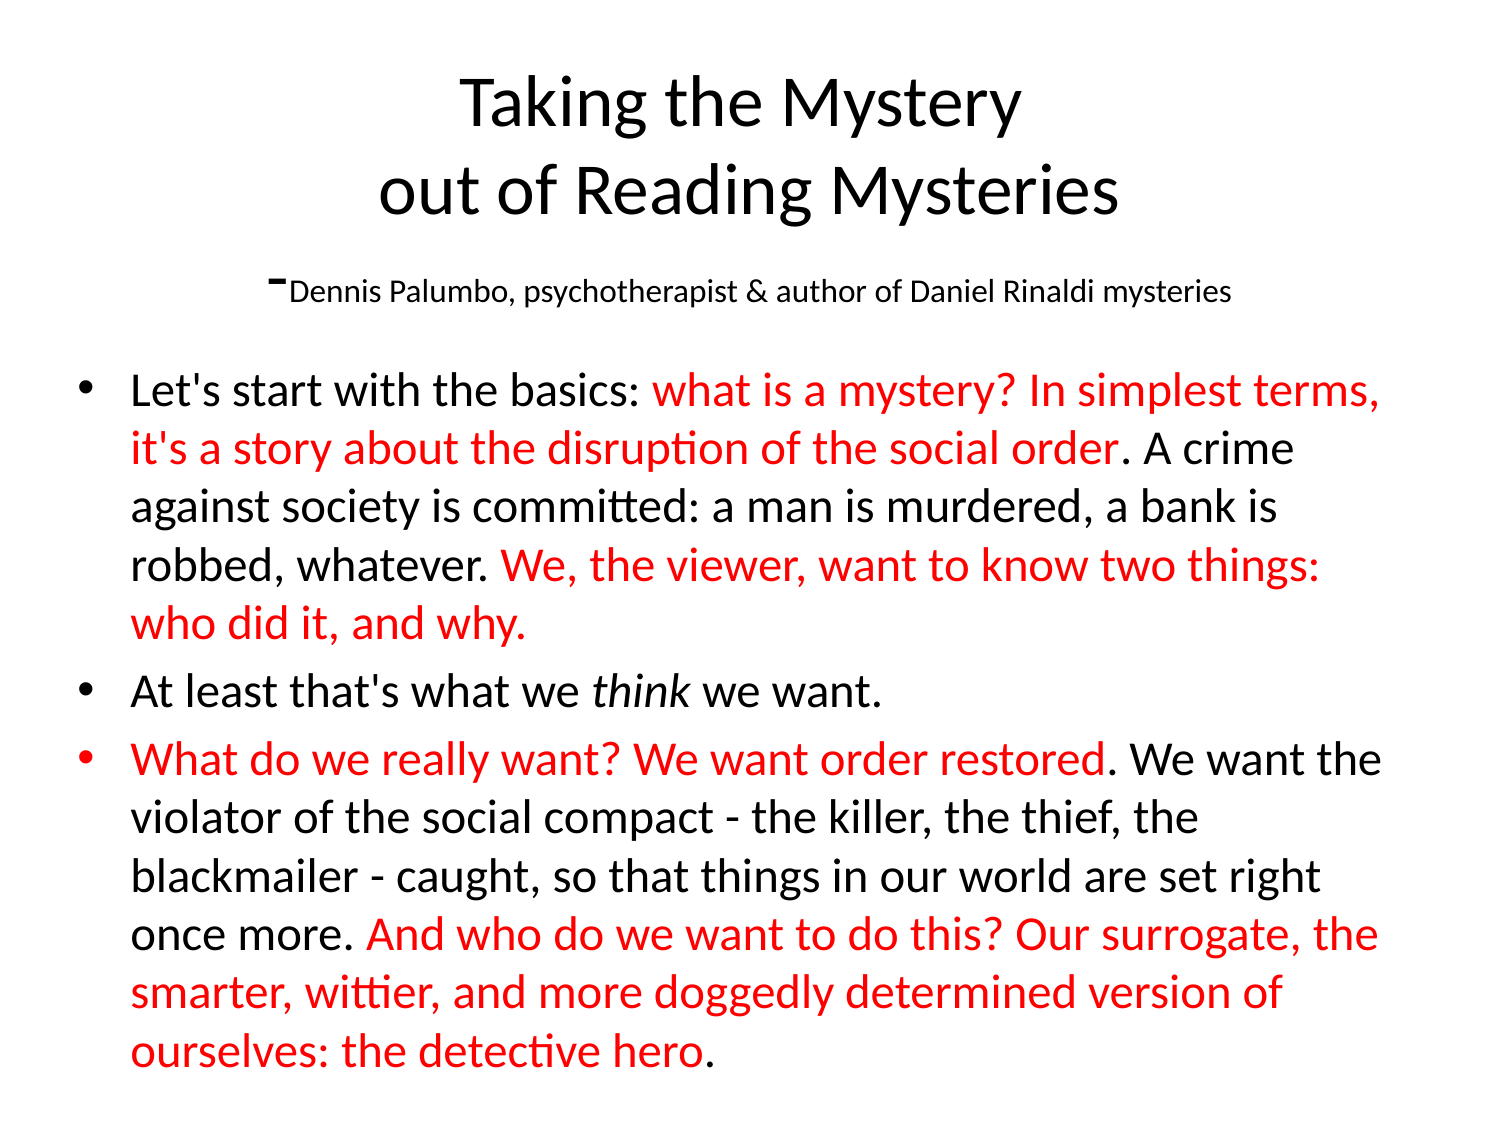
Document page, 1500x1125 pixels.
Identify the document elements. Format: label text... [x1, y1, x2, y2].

list Let's start with the basics: what is a mystery? In simplest terms, it's a story about the disruption of the social order. A crime against society is committed: a man is murdered, a bank is robbed, whatever. We, the viewer, want to know two things: who did it, and why. At least that's what we think we want. What do we really want? We want order restored. We want the violator of the social compact - the killer, the thief, the blackmailer - caught, so that things in our world are set right once more. And who do we want to do this? Our surrogate, the smarter, wittier, and more doggedly determined version of ourselves: the detective hero. [62, 350, 1413, 1093]
title Taking the Mystery out of Reading Mysteries -Dennis Palumbo, psychotherapist & author of Daniel Rinaldi mysteries [75, 45, 1425, 325]
